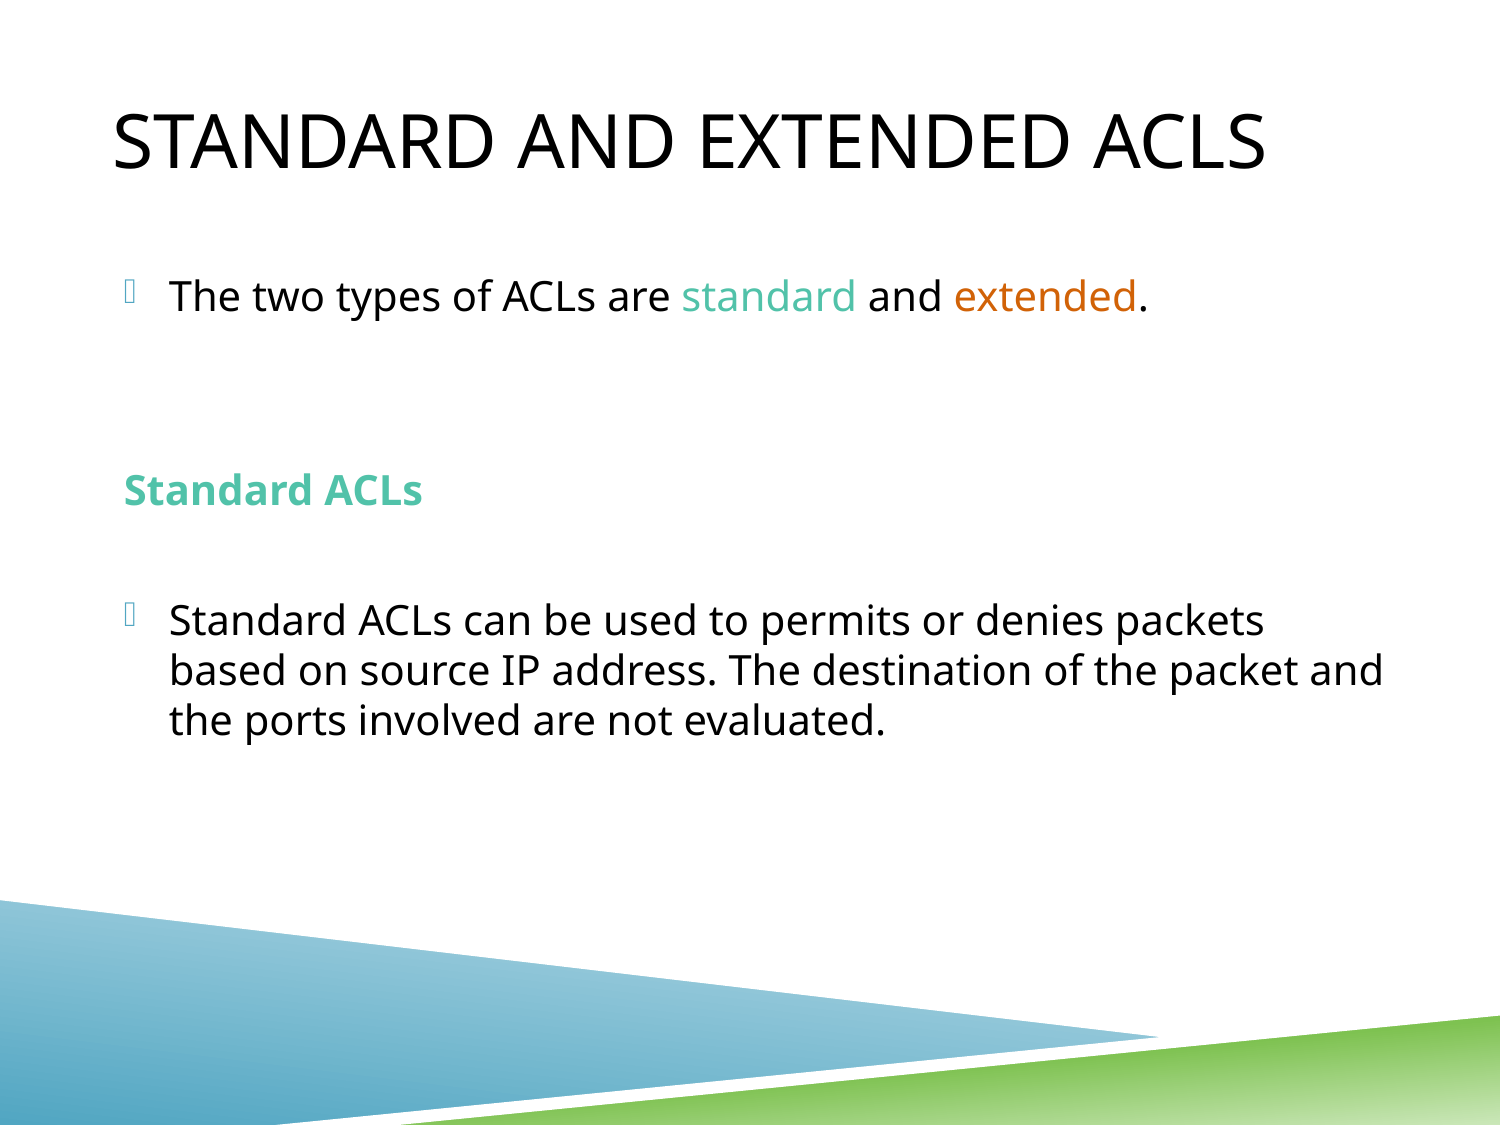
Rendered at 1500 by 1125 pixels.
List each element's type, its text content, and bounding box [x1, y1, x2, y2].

title Standard and Extended ACLs [112, 45, 1388, 233]
list The two types of ACLs are standard and extended. Standard ACLs Standard ACLs can be used to permits or denies packets based on source IP address. The destination of the packet and the ports involved are not evaluated. [112, 262, 1388, 875]
